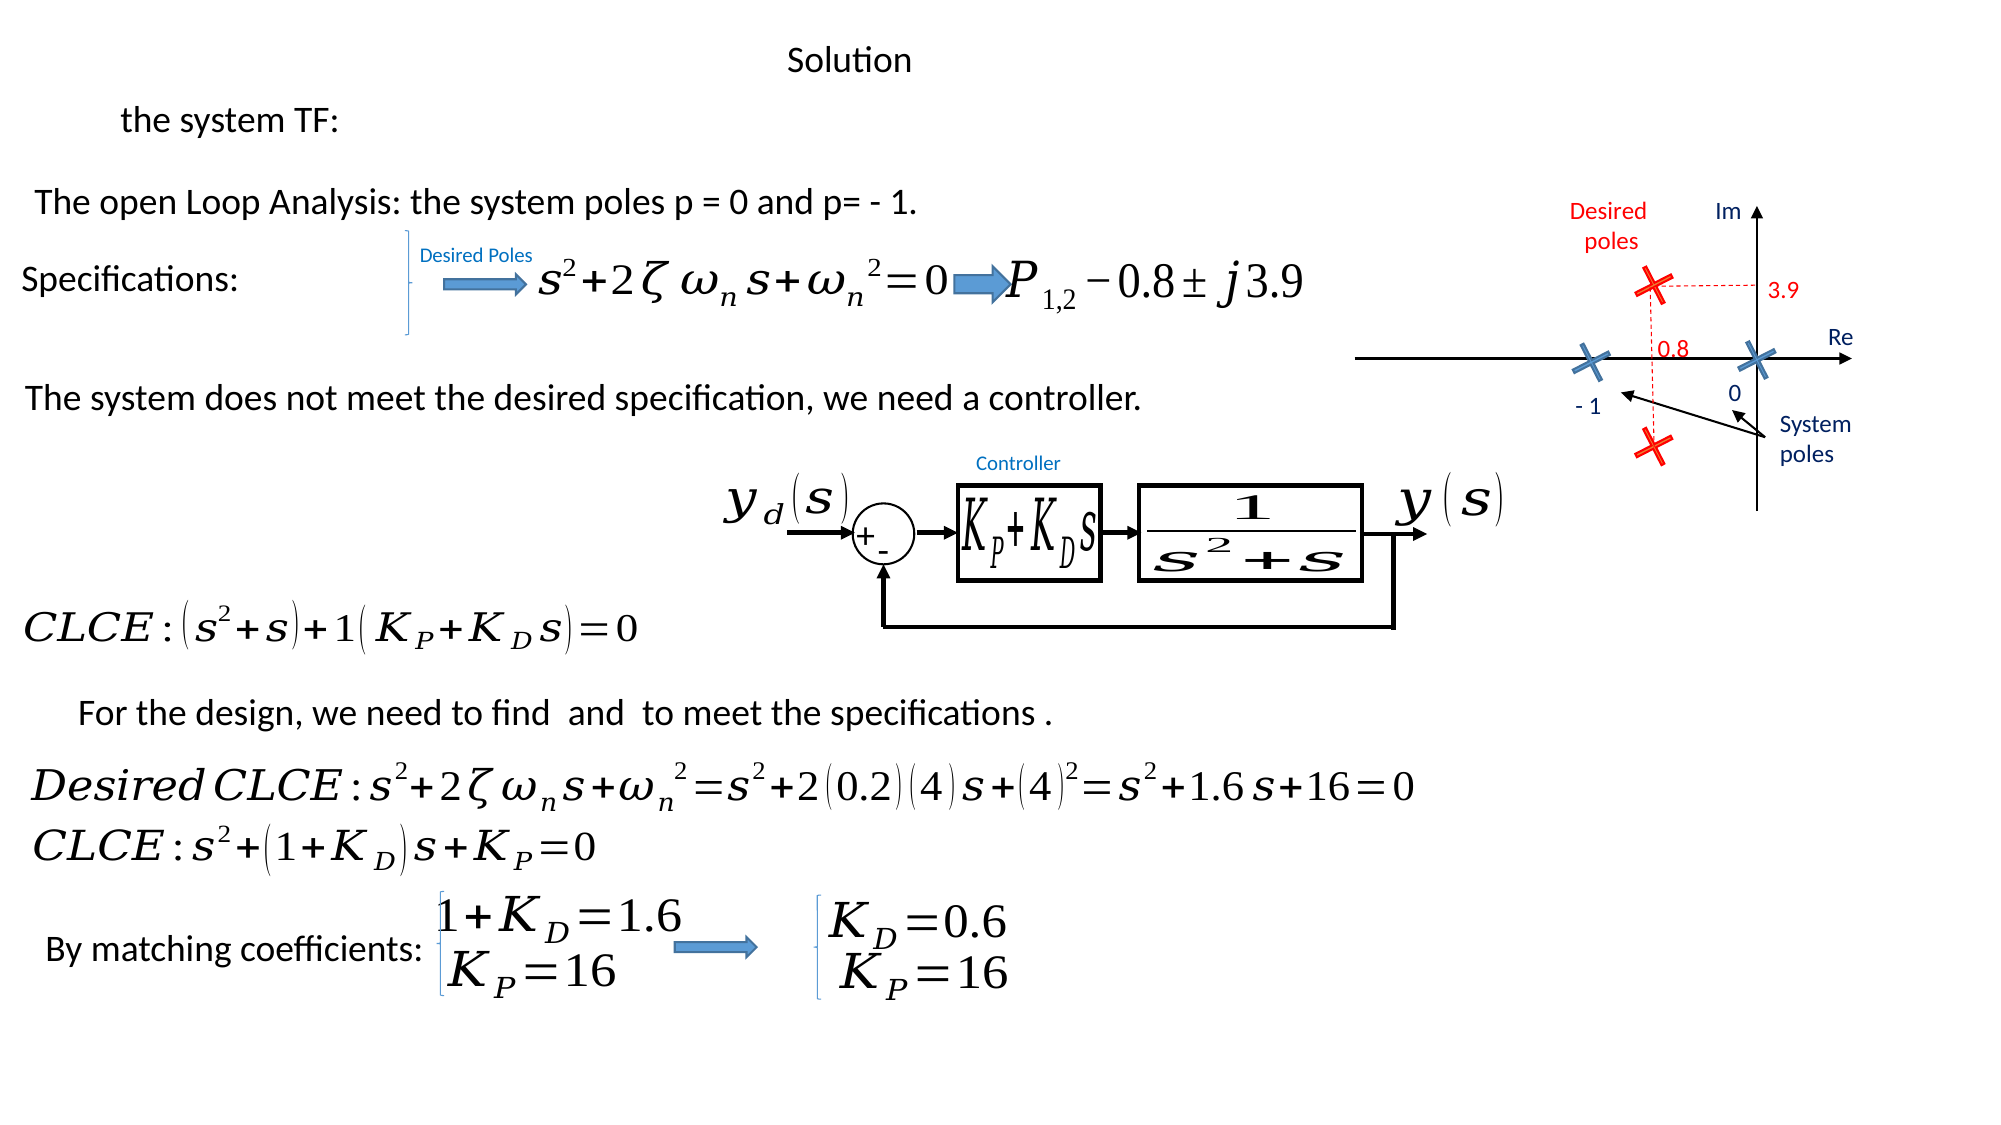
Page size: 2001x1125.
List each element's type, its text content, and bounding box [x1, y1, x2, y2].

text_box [721, 441, 1508, 631]
text_box The open Loop Analysis: the system poles p = 0 and p= - 1. [19, 169, 935, 230]
text_box [404, 230, 413, 336]
text_box [953, 263, 1012, 305]
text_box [1554, 186, 1874, 512]
text_box [443, 274, 528, 297]
text_box Solution [772, 27, 928, 87]
text_box [813, 894, 822, 1000]
text_box The system does not meet the desired specification, we need a controller. [10, 365, 1159, 426]
text_box [436, 890, 445, 997]
text_box By matching coefficients: [30, 916, 439, 977]
text_box Specifications: [6, 246, 255, 307]
text_box Desired Poles [405, 233, 548, 274]
text_box [673, 934, 759, 960]
